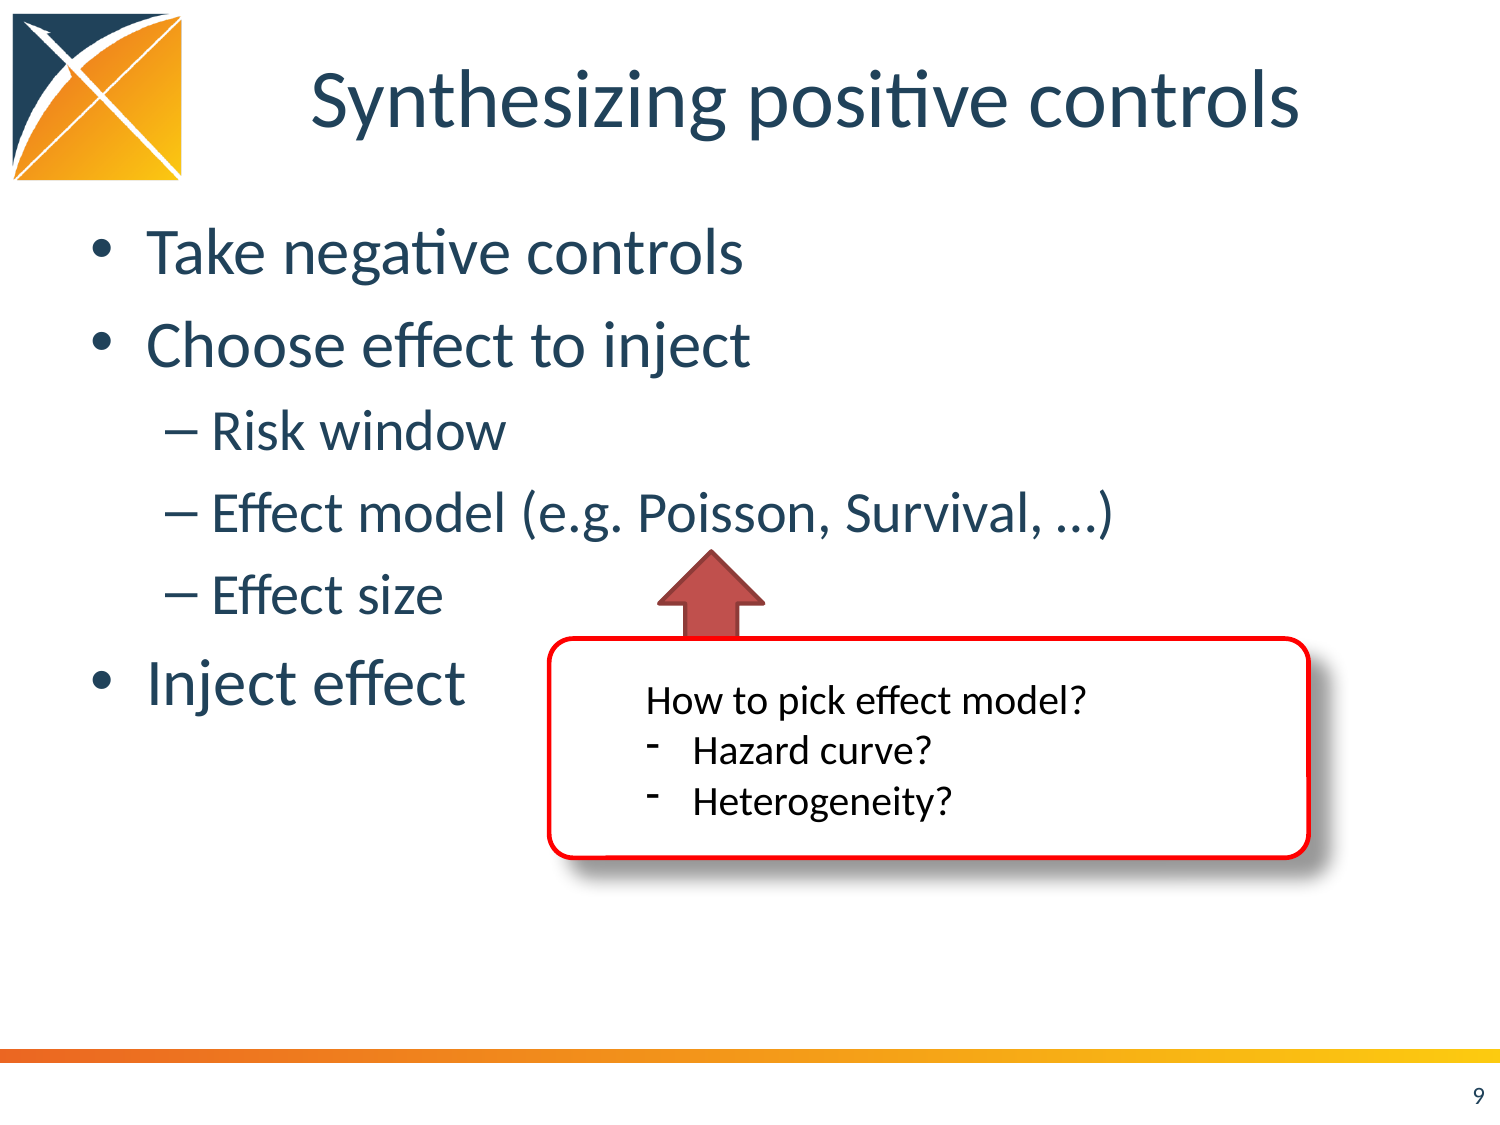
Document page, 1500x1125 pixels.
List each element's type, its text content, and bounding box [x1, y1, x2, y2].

picture [0, 0, 206, 200]
title Synthesizing positive controls [187, 24, 1425, 163]
text_box How to pick effect model? Hazard curve? Heterogeneity? [547, 636, 1311, 860]
slide_number 9 [1149, 1065, 1500, 1125]
list Take negative controls Choose effect to inject Risk window Effect model (e.g. Poisson, Survival, …) Effect size Inject effect [75, 200, 1425, 1005]
text_box [657, 549, 766, 636]
